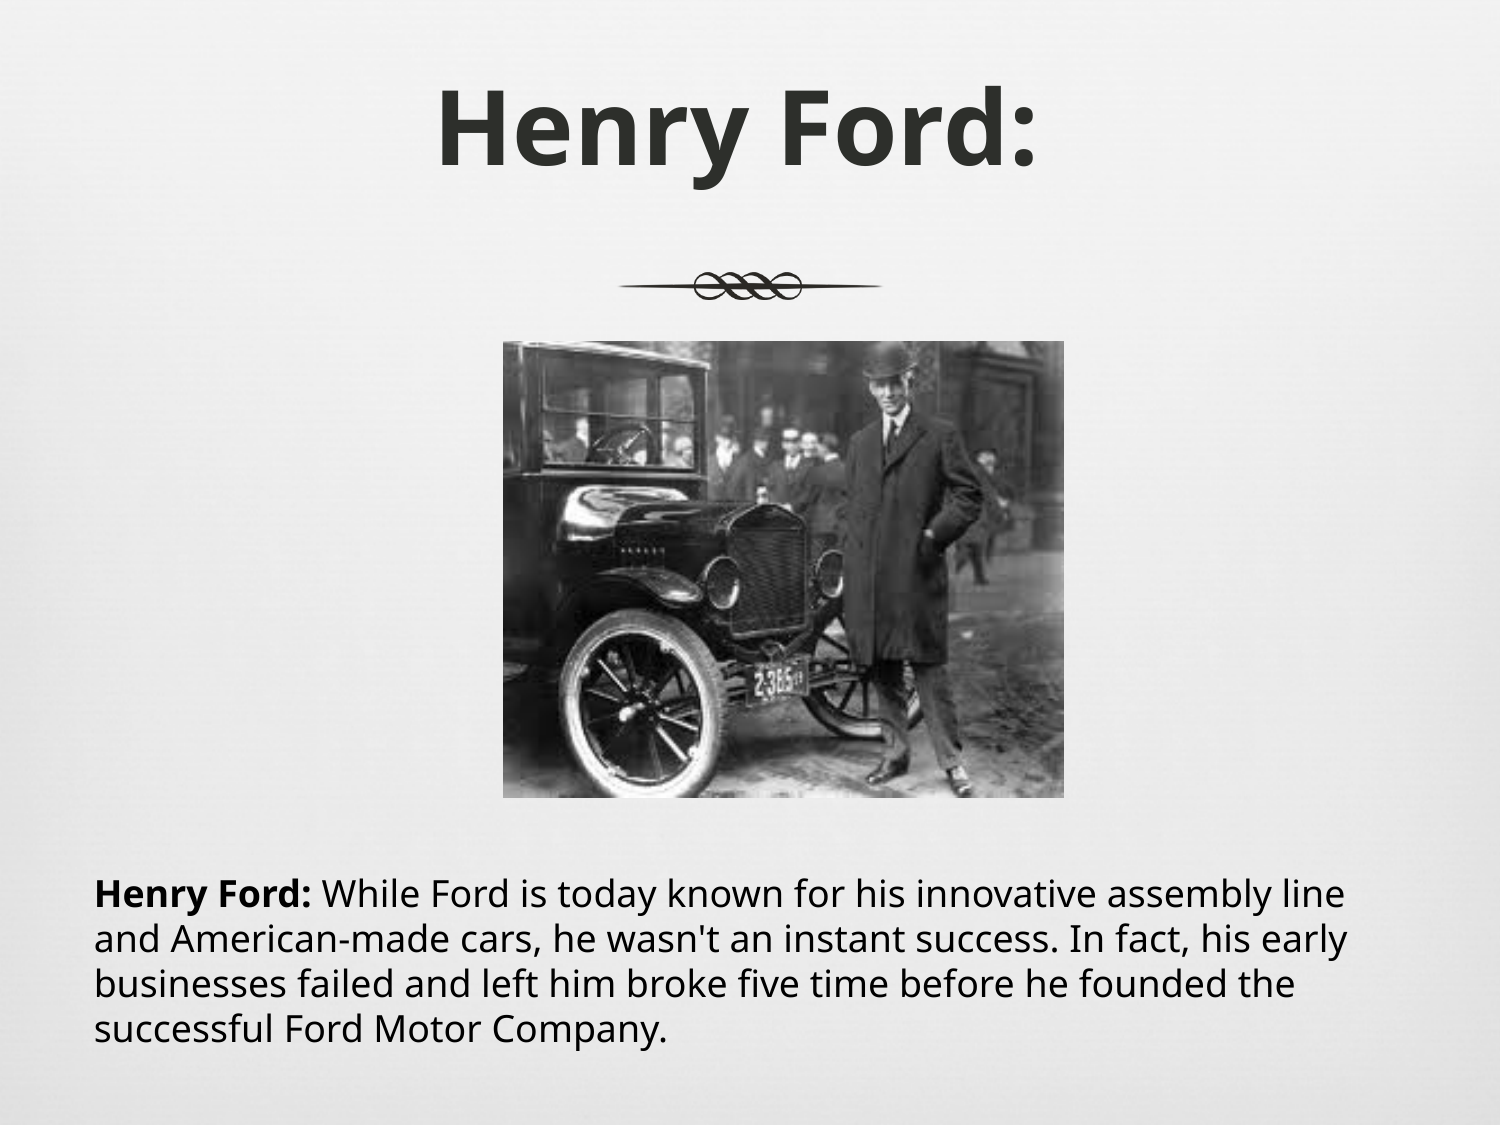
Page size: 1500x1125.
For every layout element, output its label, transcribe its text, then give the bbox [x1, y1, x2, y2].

picture [503, 340, 1064, 798]
text_box Henry Ford: While Ford is today known for his innovative assembly line and American-made cars, he wasn't an instant success. In fact, his early businesses failed and left him broke five time before he founded the successful Ford Motor Company. [78, 862, 1418, 1058]
title Henry Ford: [112, 11, 1388, 236]
picture [615, 272, 885, 300]
